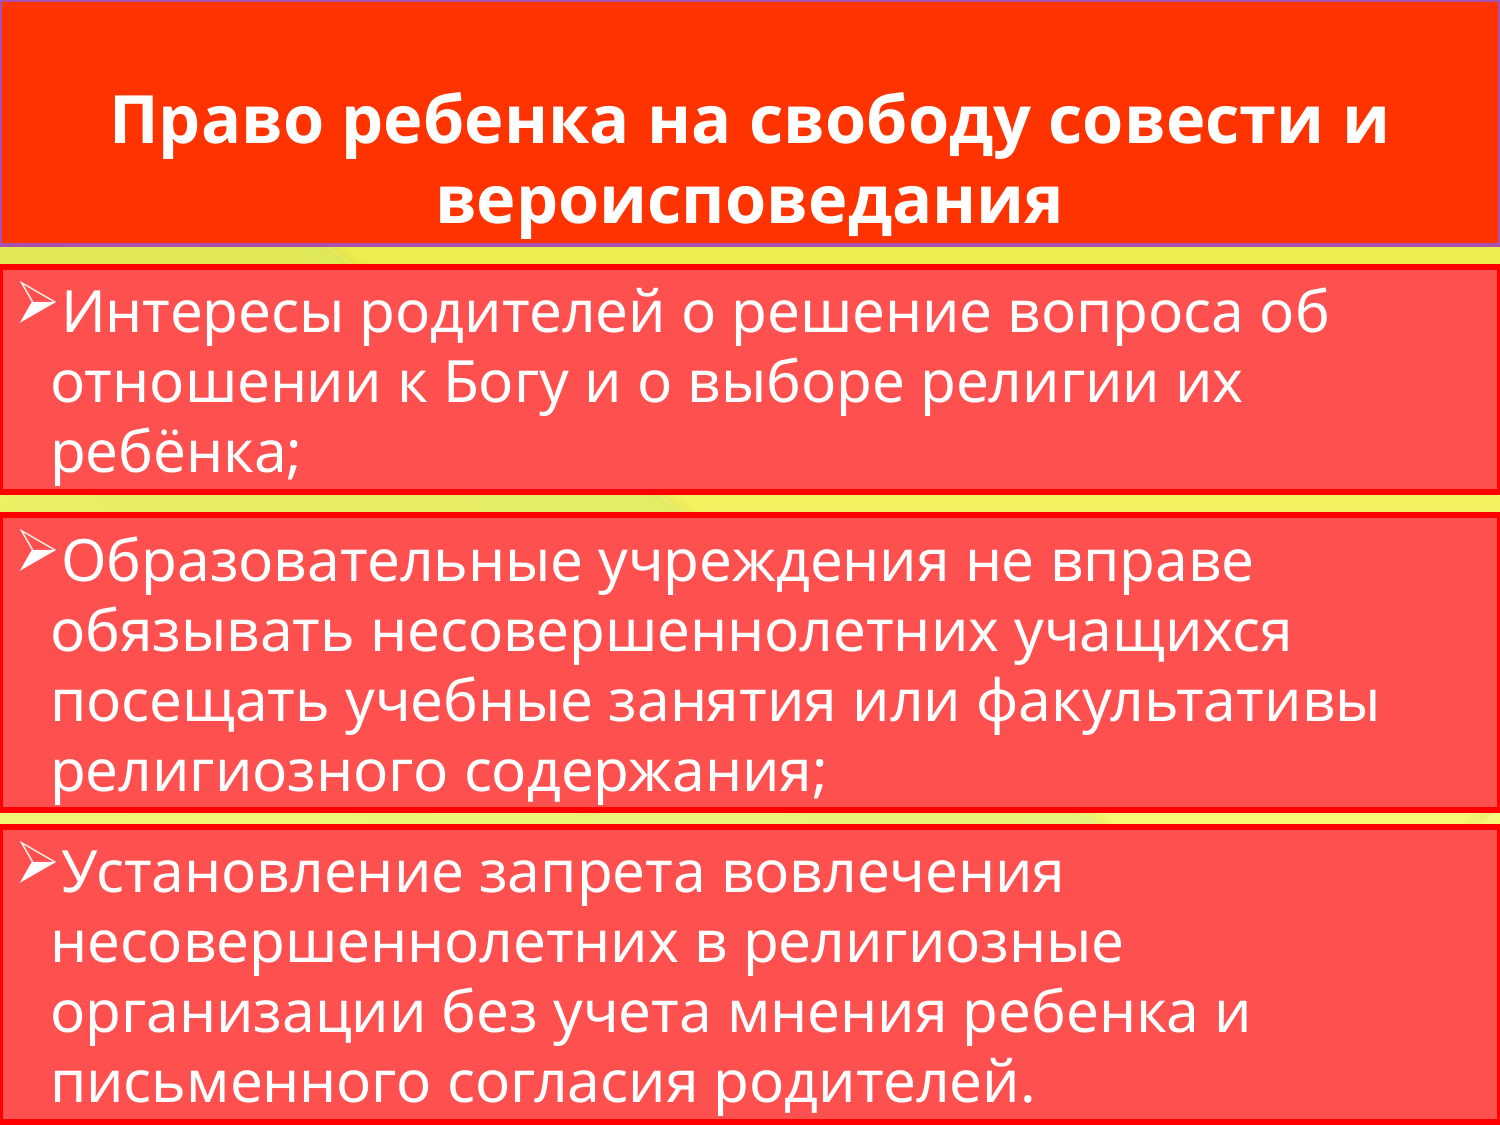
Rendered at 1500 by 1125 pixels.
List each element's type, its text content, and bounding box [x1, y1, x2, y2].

text_box Образовательные учреждения не вправе обязывать несовершеннолетних учащихся посещать учебные занятия или факультативы религиозного содержания; [0, 515, 1500, 810]
text_box Установление запрета вовлечения несовершеннолетних в религиозные организации без учета мнения ребенка и письменного согласия родителей. [0, 827, 1500, 1122]
text_box Право ребенка на свободу совести и вероисповедания [0, 0, 1500, 247]
text_box Интересы родителей о решение вопроса об отношении к Богу и о выборе религии их ребёнка; [0, 267, 1500, 492]
